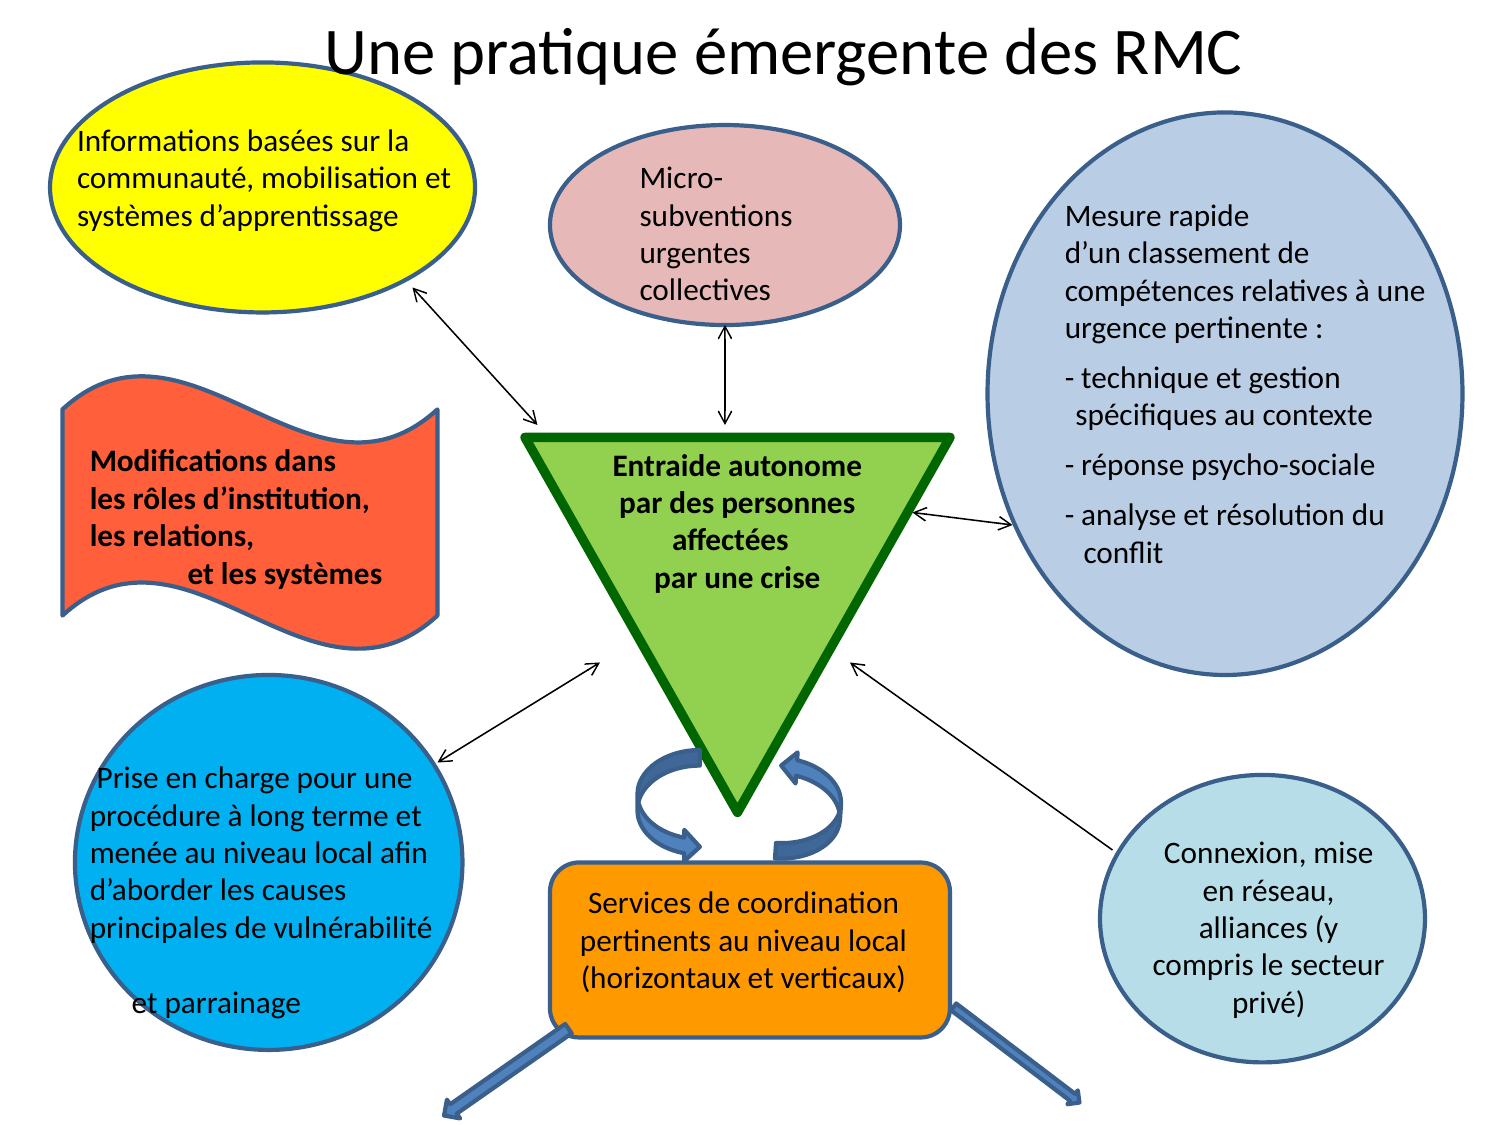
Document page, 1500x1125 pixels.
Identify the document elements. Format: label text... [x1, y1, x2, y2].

text_box Mesure rapide d’un classement de compétences relatives à une urgence pertinente : - technique et gestion spécifiques au contexte - réponse psycho-sociale - analyse et résolution du conflit [1050, 187, 1463, 577]
text_box Micro-subventions urgentes collectives [624, 149, 863, 315]
text_box Informations basées sur la communauté, mobilisation et systèmes d’apprentissage [62, 112, 500, 240]
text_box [412, 287, 538, 426]
text_box [635, 747, 702, 864]
text_box Modifications dans les rôles d’institution, les relations, et les systèmes [75, 433, 425, 598]
text_box Connexion, mise en réseau, alliances (y compris le secteur privé) [1137, 824, 1400, 1027]
text_box Services de coordination pertinents au niveau local (horizontaux et verticaux) [549, 874, 938, 1002]
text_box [849, 662, 1113, 851]
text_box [437, 662, 601, 763]
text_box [912, 512, 1013, 526]
text_box [948, 1001, 1082, 1107]
list Une pratique émergente des RMC [37, 0, 1500, 1088]
text_box Entraide autonome par des personnes affectées par une crise [587, 437, 888, 602]
text_box [441, 1021, 574, 1121]
text_box Prise en charge pour une procédure à long terme et menée au niveau local afin d’aborder les causes principales de vulnérabilité et parrainage [74, 749, 450, 1027]
text_box [772, 750, 844, 861]
